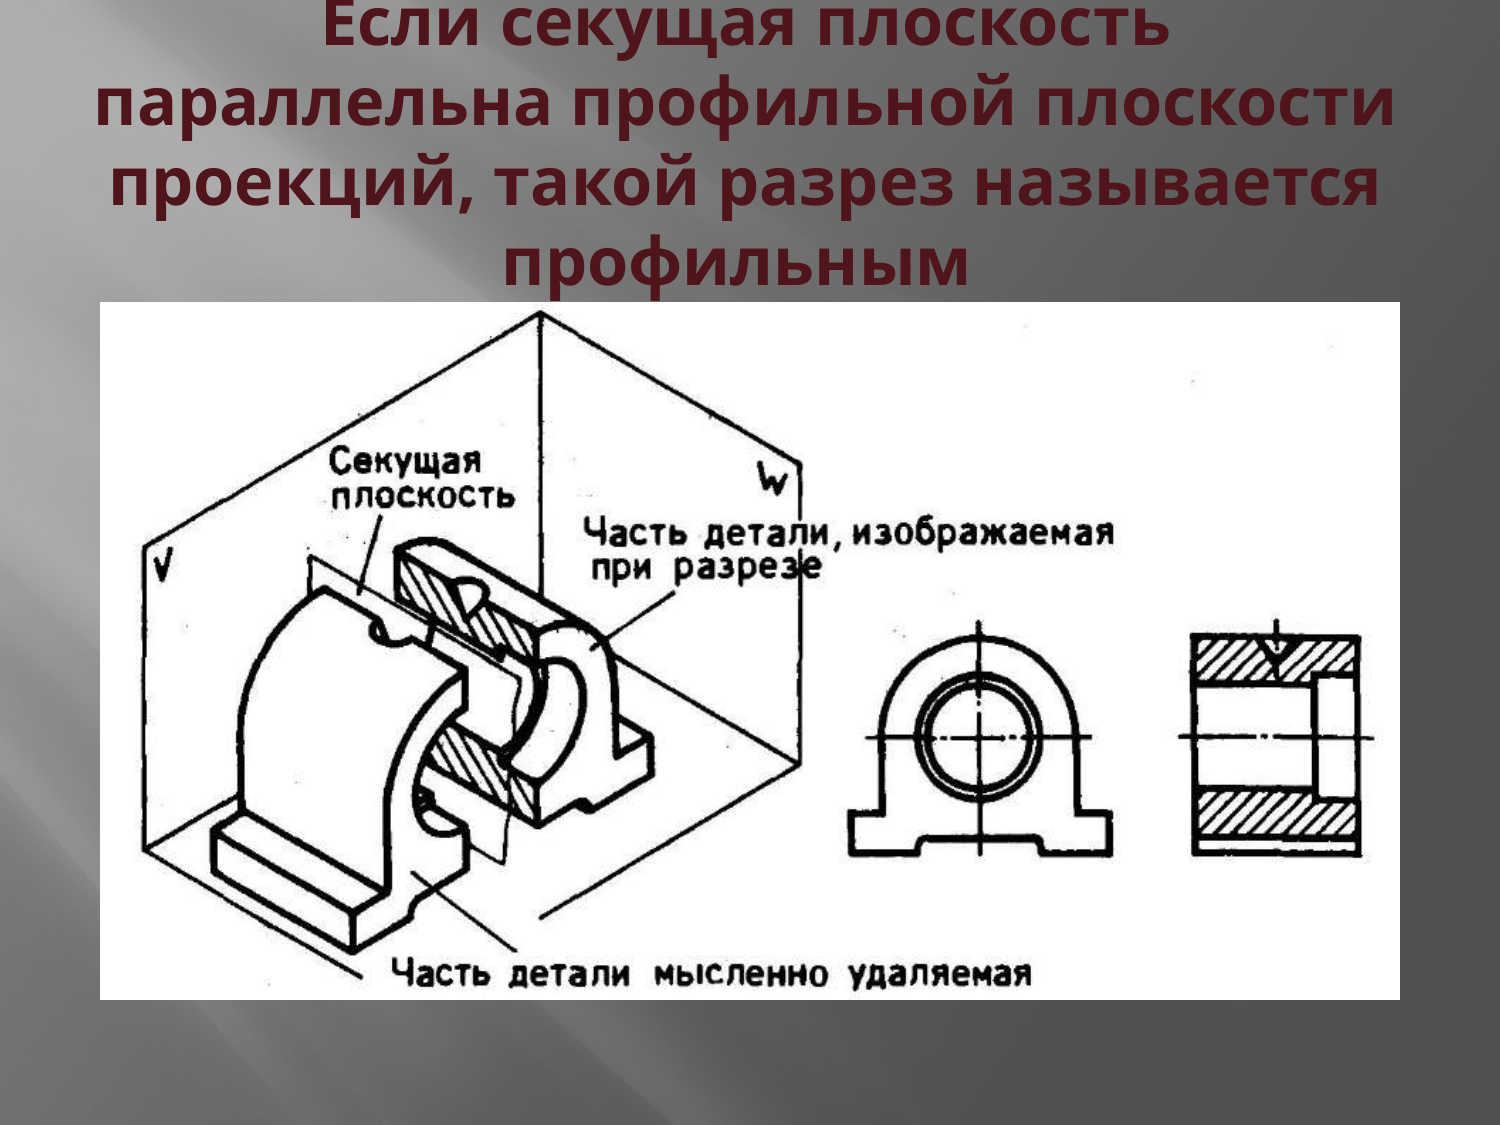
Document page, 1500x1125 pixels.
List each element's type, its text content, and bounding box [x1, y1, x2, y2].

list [99, 302, 1401, 1001]
title Если секущая плоскость параллельна профильной плоскости проекций, такой разрез называется профильным [76, 78, 1415, 279]
